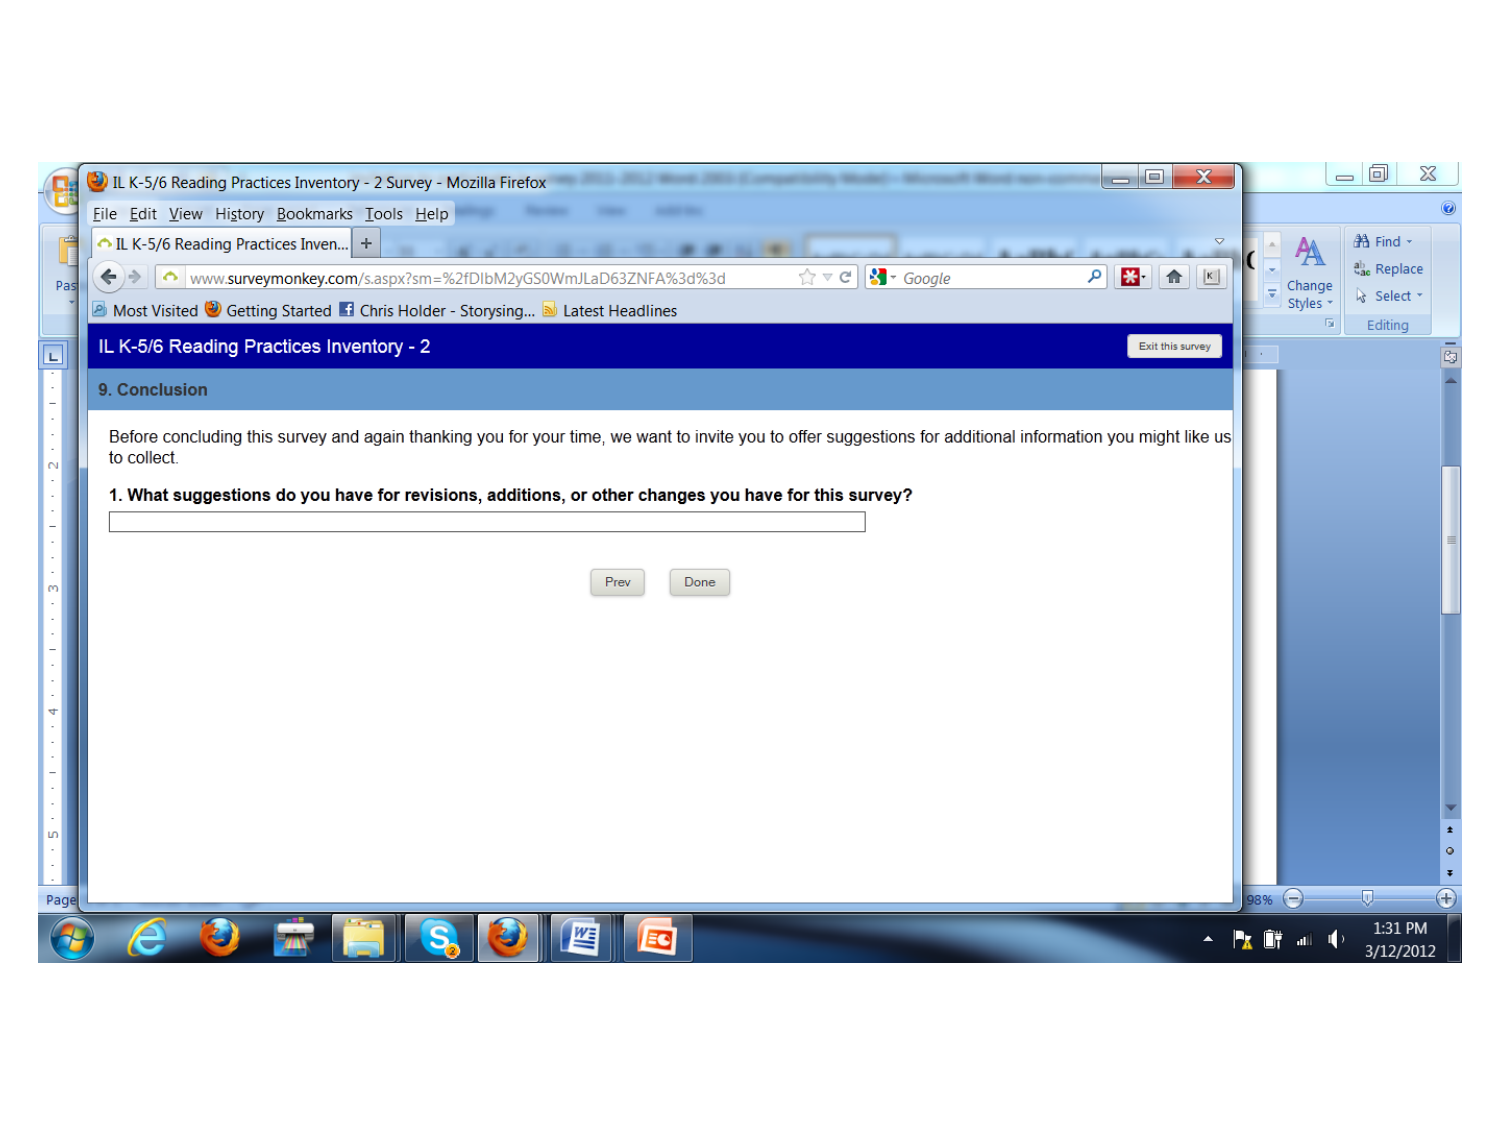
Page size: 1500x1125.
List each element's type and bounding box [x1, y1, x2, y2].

picture [38, 162, 1462, 963]
